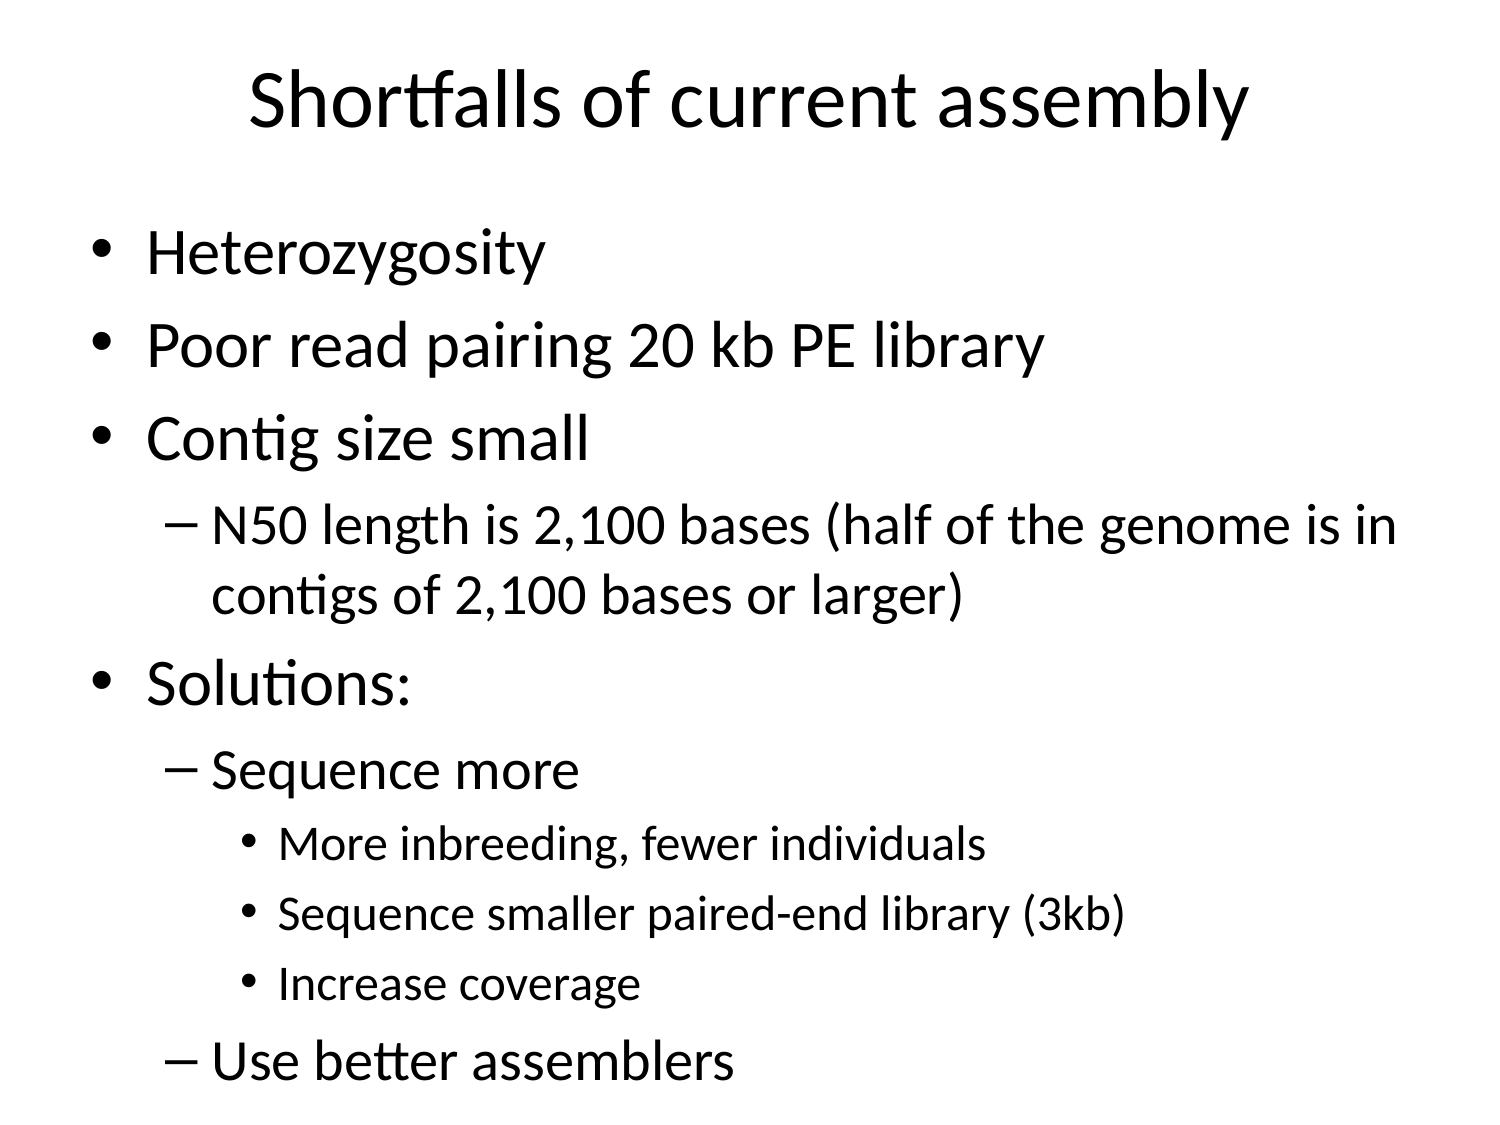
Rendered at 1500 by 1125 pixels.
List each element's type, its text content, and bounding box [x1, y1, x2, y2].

list Heterozygosity Poor read pairing 20 kb PE library Contig size small N50 length is 2,100 bases (half of the genome is in contigs of 2,100 bases or larger) Solutions: Sequence more More inbreeding, fewer individuals Sequence smaller paired-end library (3kb) Increase coverage Use better assemblers [74, 199, 1426, 1125]
title Shortfalls of current assembly [74, 0, 1426, 188]
